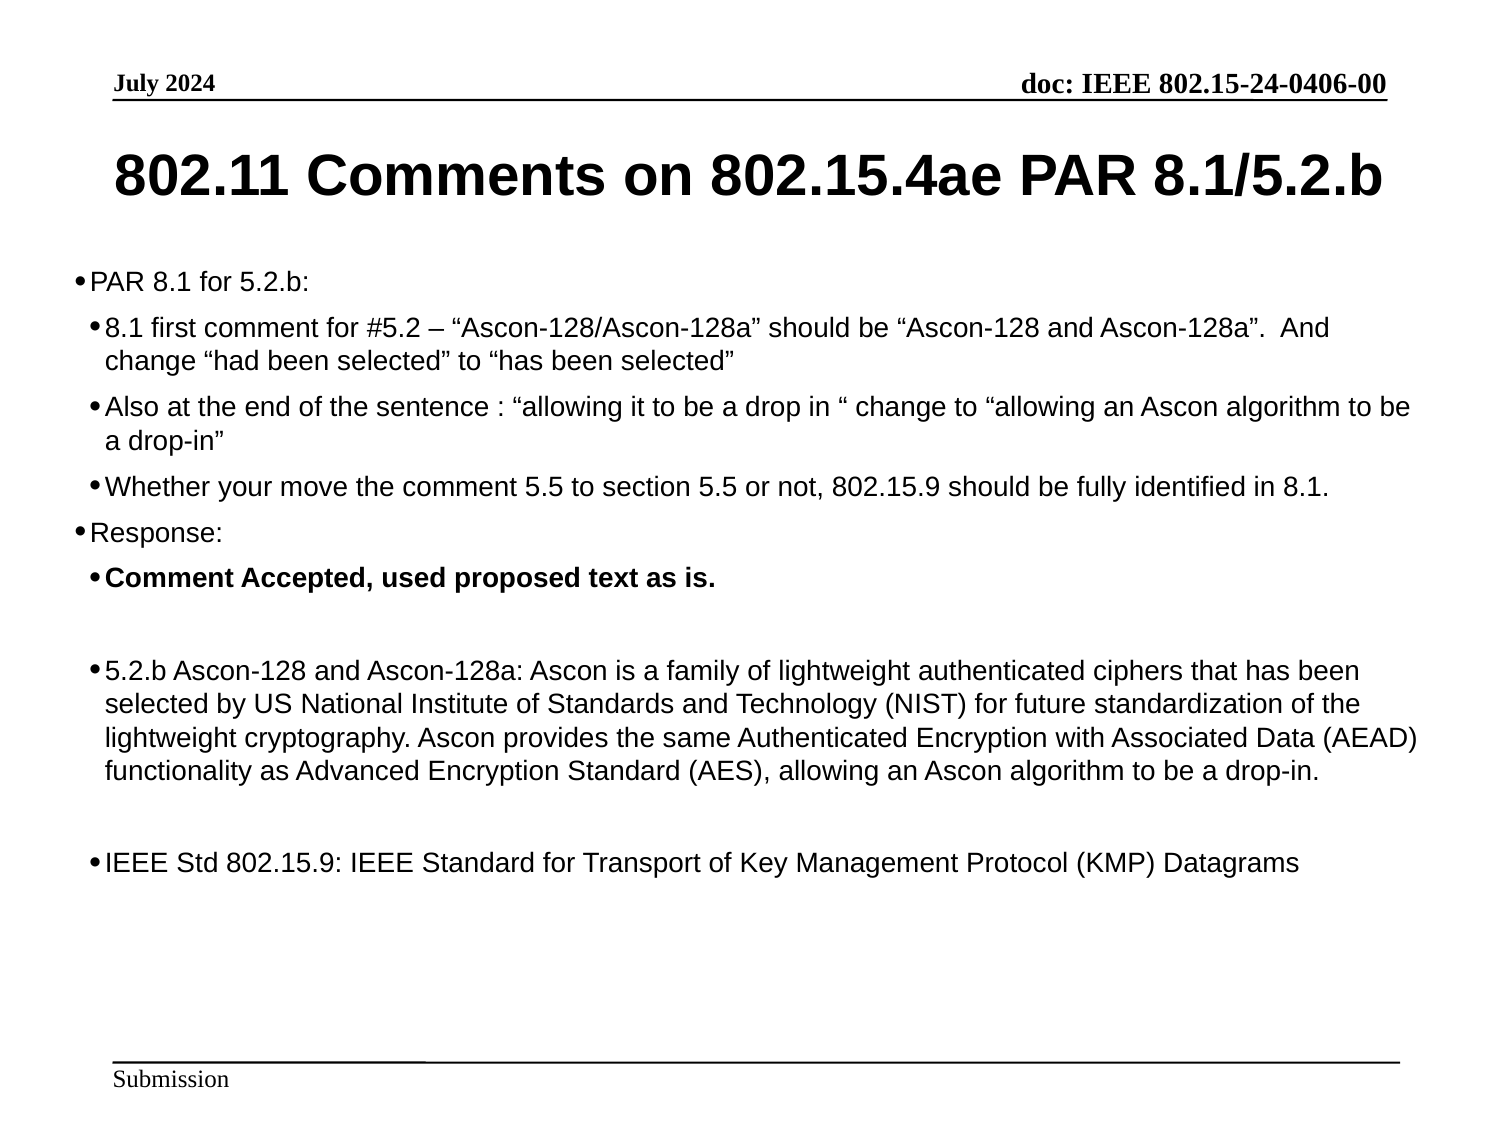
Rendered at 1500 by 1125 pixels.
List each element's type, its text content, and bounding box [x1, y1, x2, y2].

text_box 802.11 Comments on 802.15.4ae PAR 8.1/5.2.b [74, 112, 1425, 233]
text_box PAR 8.1 for 5.2.b: 8.1 first comment for #5.2 – “Ascon-128/Ascon-128a” should be “Ascon-128 and Ascon-128a”. And change “had been selected” to “has been selected” Also at the end of the sentence : “allowing it to be a drop in “ change to “allowing an Ascon algorithm to be a drop-in” Whether your move the comment 5.5 to section 5.5 or not, 802.15.9 should be fully identified in 8.1. Response: Comment Accepted, used proposed text as is. 5.2.b Ascon-128 and Ascon-128a: Ascon is a family of lightweight authenticated ciphers that has been selected by US National Institute of Standards and Technology (NIST) for future standardization of the lightweight cryptography. Ascon provides the same Authenticated Encryption with Associated Data (AEAD) functionality as Advanced Encryption Standard (AES), allowing an Ascon algorithm to be a drop-in. IEEE Std 802.15.9: IEEE Standard for Transport of Key Management Protocol (KMP) Datagrams [74, 263, 1425, 916]
